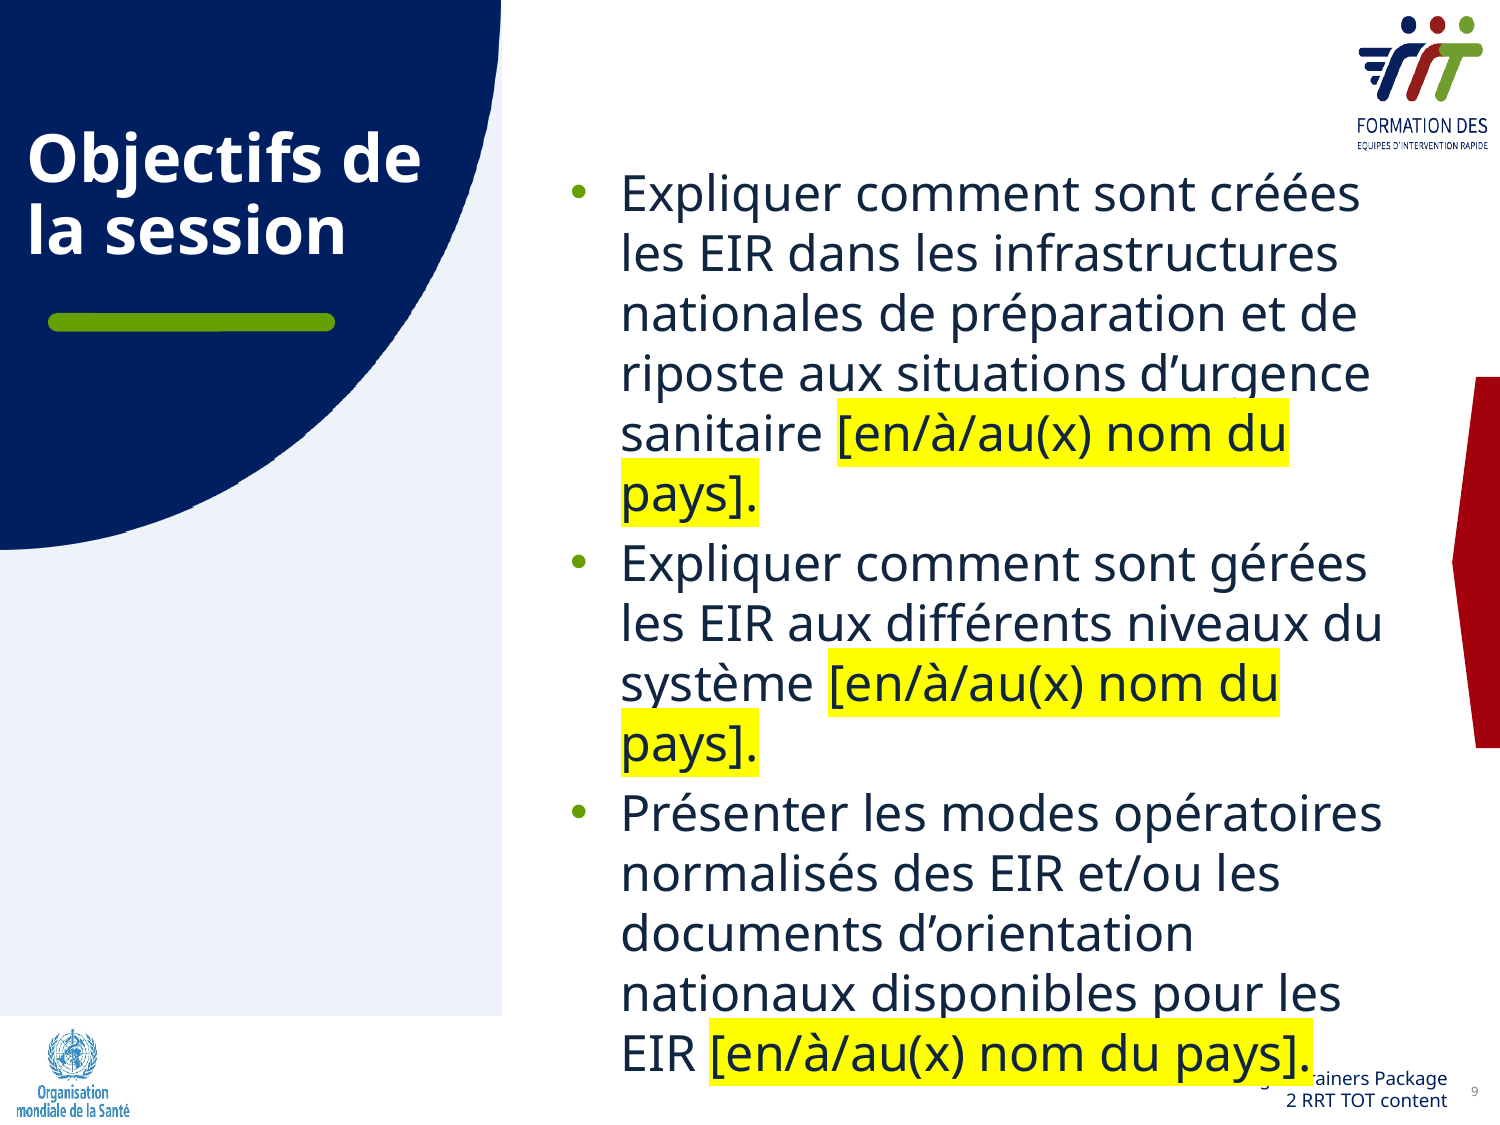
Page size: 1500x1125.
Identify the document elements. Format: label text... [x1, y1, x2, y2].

picture [15, 1027, 130, 1118]
picture [1357, 15, 1488, 151]
picture [0, 0, 502, 1018]
text_box Expliquer comment sont créées les EIR dans les infrastructures nationales de préparation et de riposte aux situations d’urgence sanitaire [en/à/au(x) nom du pays]. Expliquer comment sont gérées les EIR aux différents niveaux du système [en/à/au(x) nom du pays]. Présenter les modes opératoires normalisés des EIR et/ou les documents d’orientation nationaux disponibles pour les EIR [en/à/au(x) nom du pays]. [555, 154, 1437, 1002]
title Objectifs de la session [23, 39, 522, 270]
